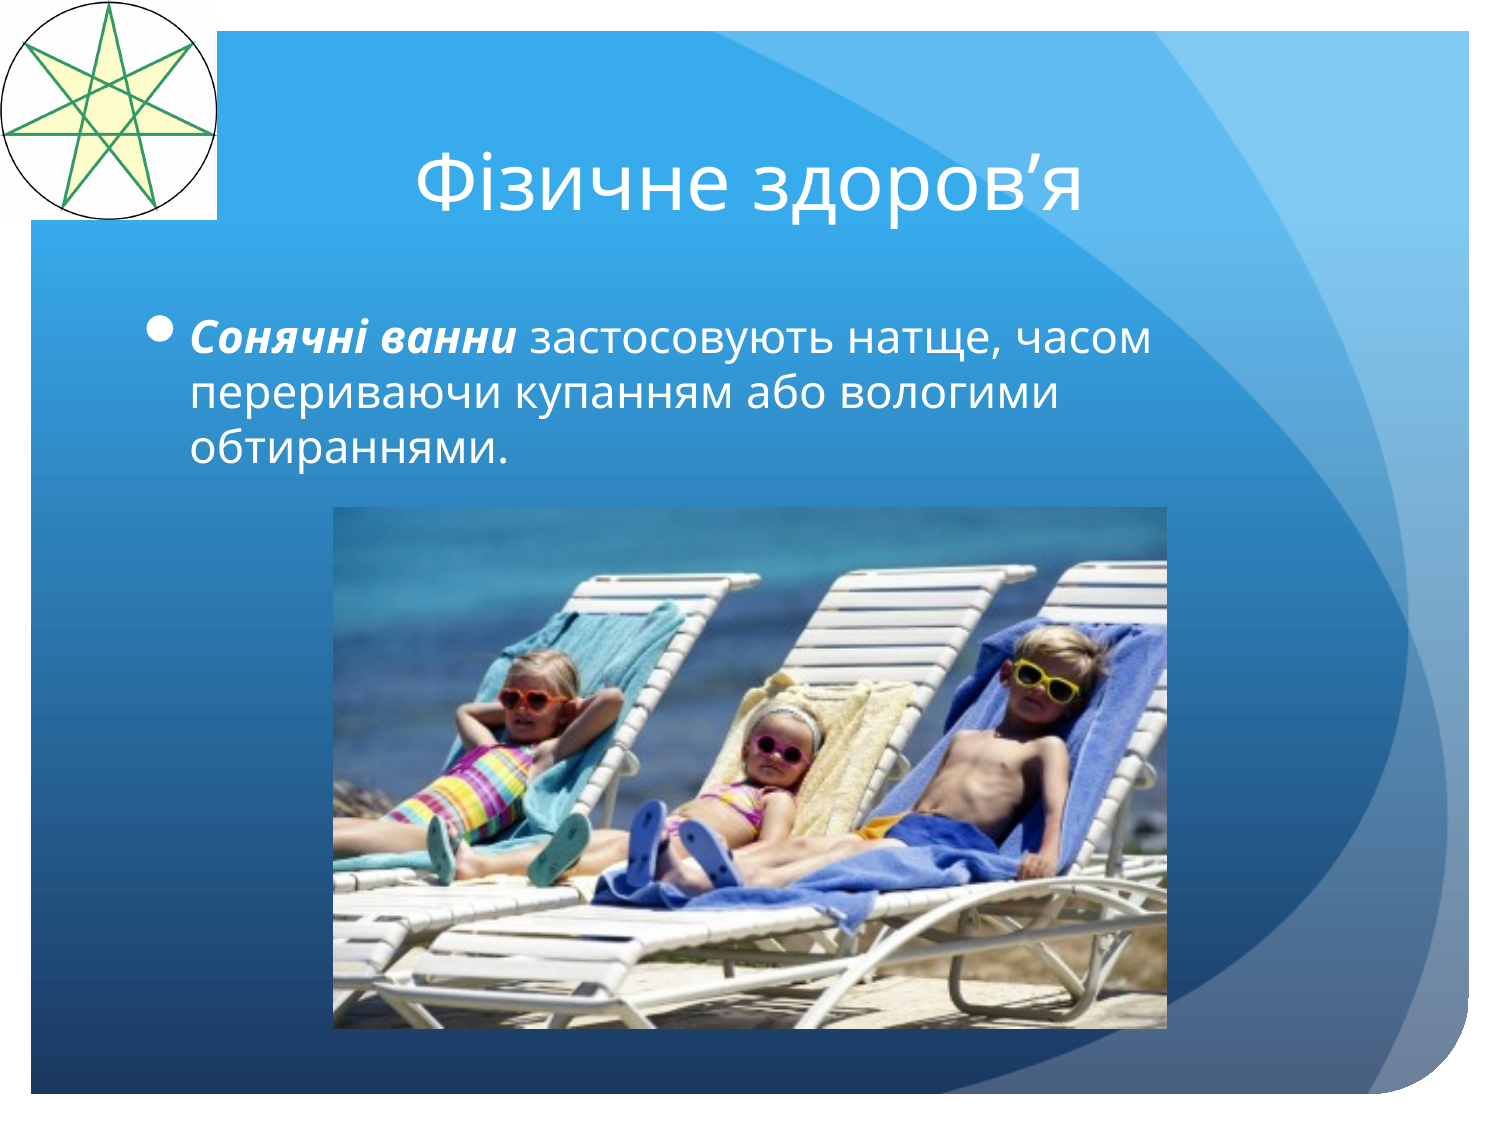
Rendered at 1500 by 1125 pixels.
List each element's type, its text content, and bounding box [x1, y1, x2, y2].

picture [0, 0, 1473, 1094]
title Фізичне здоров’я [127, 62, 1372, 234]
list Сонячні ванни застосовують натще, часом перериваючи купанням або вологими обтираннями. [127, 299, 1372, 991]
